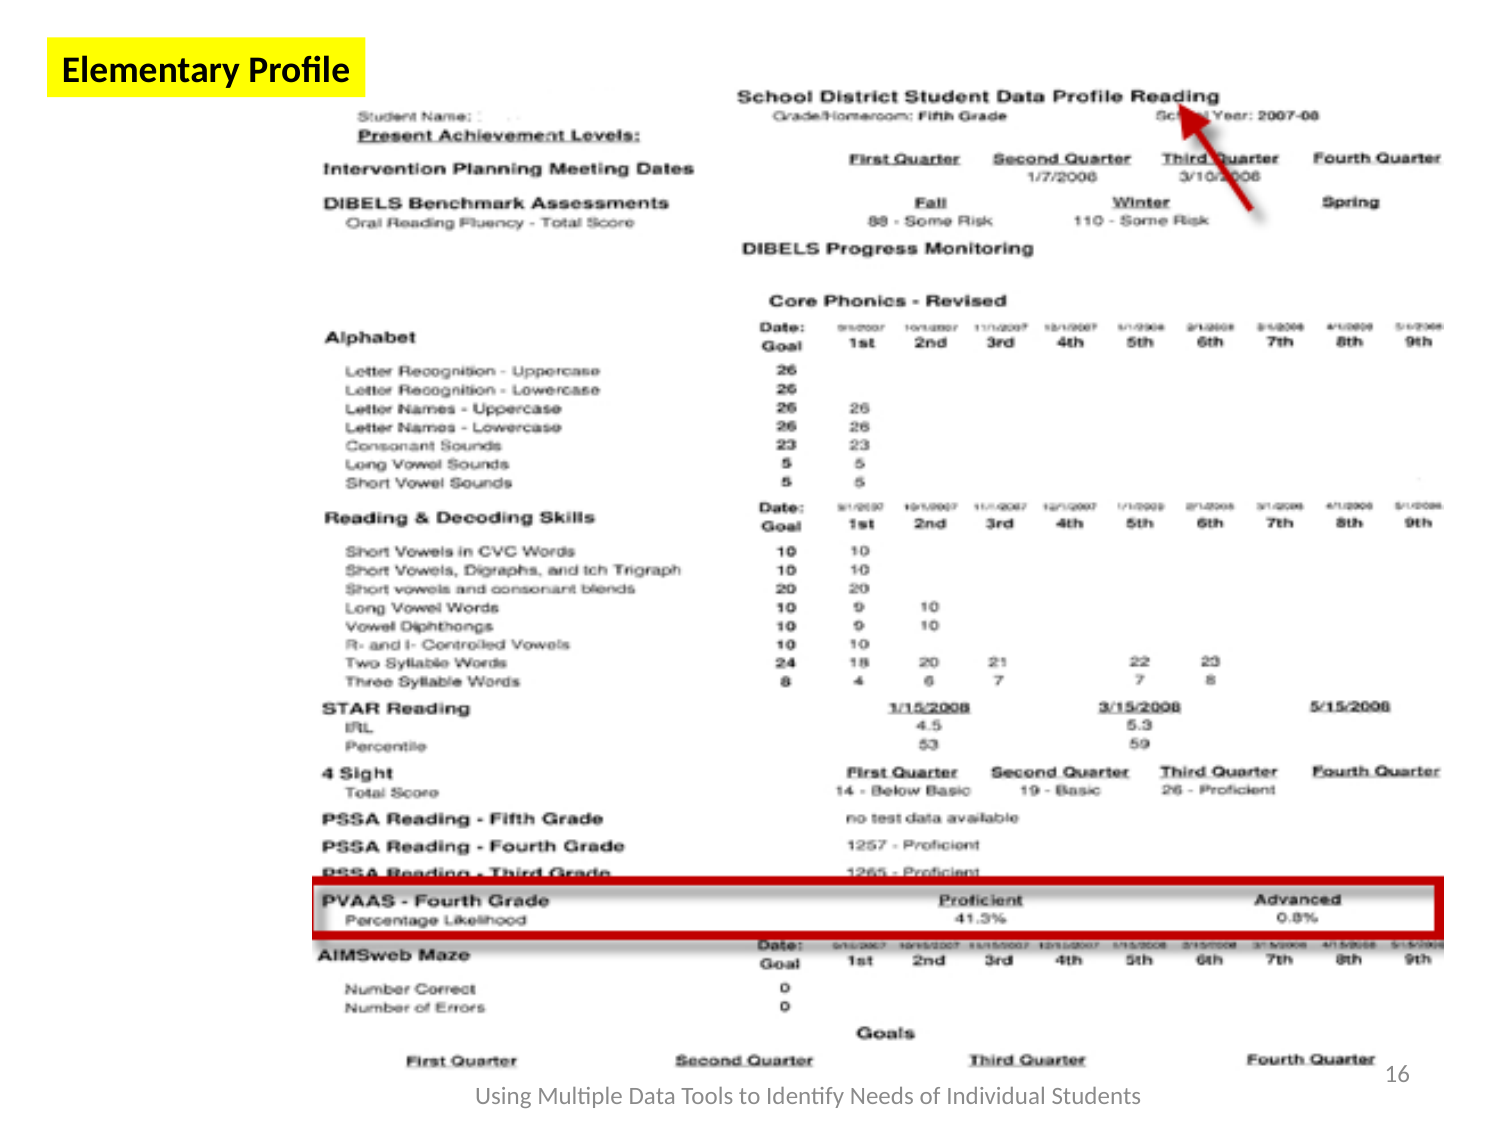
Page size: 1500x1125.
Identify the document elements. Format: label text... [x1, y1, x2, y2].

slide_number 16 [1074, 1083, 1425, 1103]
picture [312, 84, 1445, 1075]
text_box Elementary Profile [47, 37, 366, 98]
footer Using Multiple Data Tools to Identify Needs of Individual Students [450, 1083, 1168, 1125]
